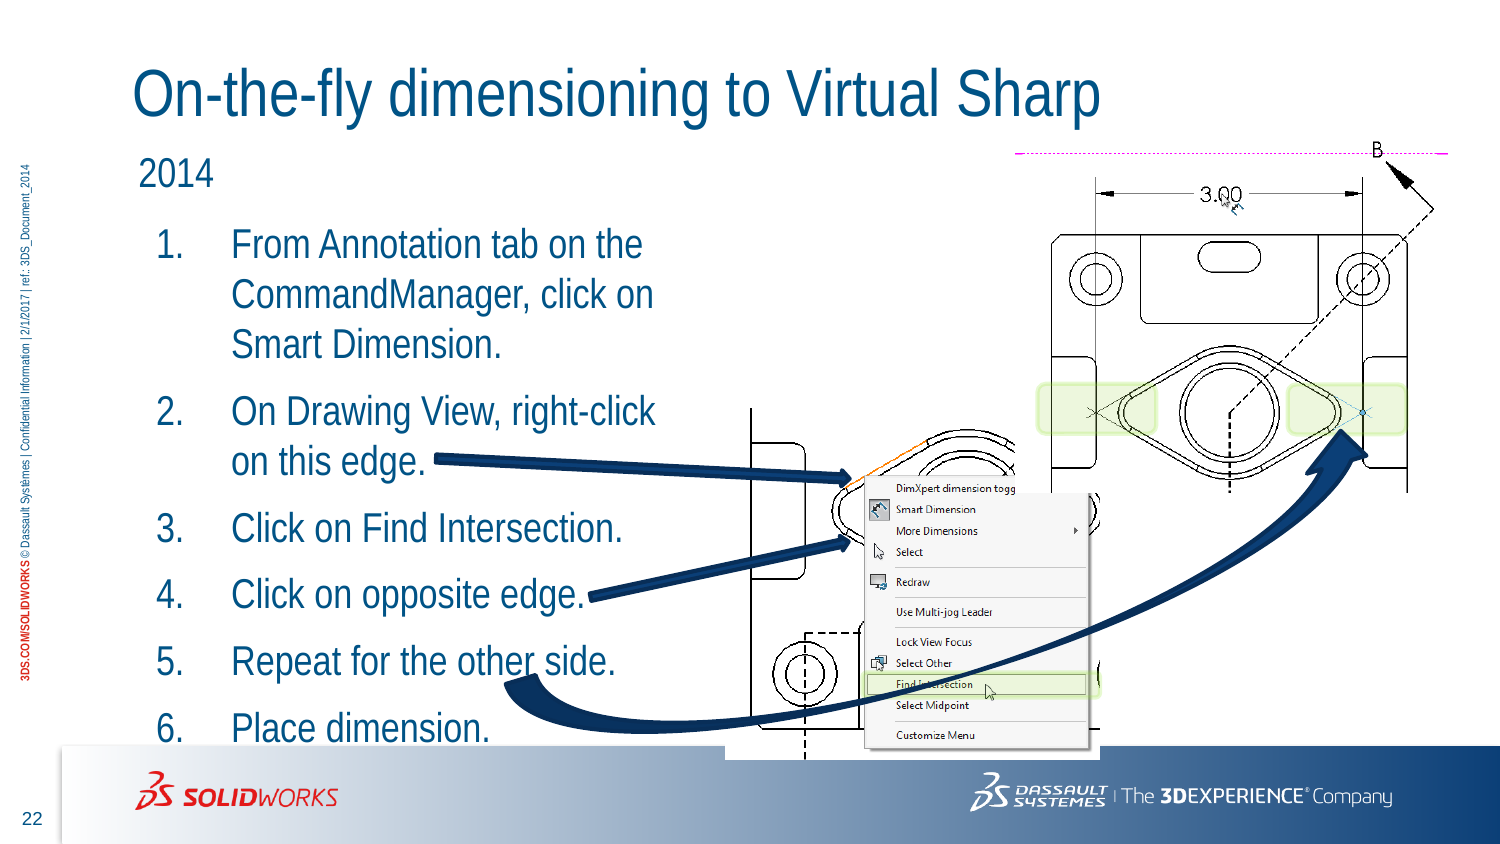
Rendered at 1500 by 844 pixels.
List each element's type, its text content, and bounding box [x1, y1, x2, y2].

picture [962, 771, 1400, 812]
picture [724, 134, 1449, 760]
list From Annotation tab on the CommandManager, click on Smart Dimension. On Drawing View, right-click on this edge. Click on Find Intersection. Click on opposite edge. Repeat for the other side. Place dimension. [141, 209, 713, 760]
text_box [1104, 502, 1323, 629]
title On-the-fly dimensioning to Virtual Sharp [118, 59, 1418, 121]
picture [135, 771, 338, 810]
text_box [503, 673, 719, 734]
text_box [587, 563, 719, 603]
text_box [433, 452, 719, 479]
list 2014 [123, 138, 1010, 204]
